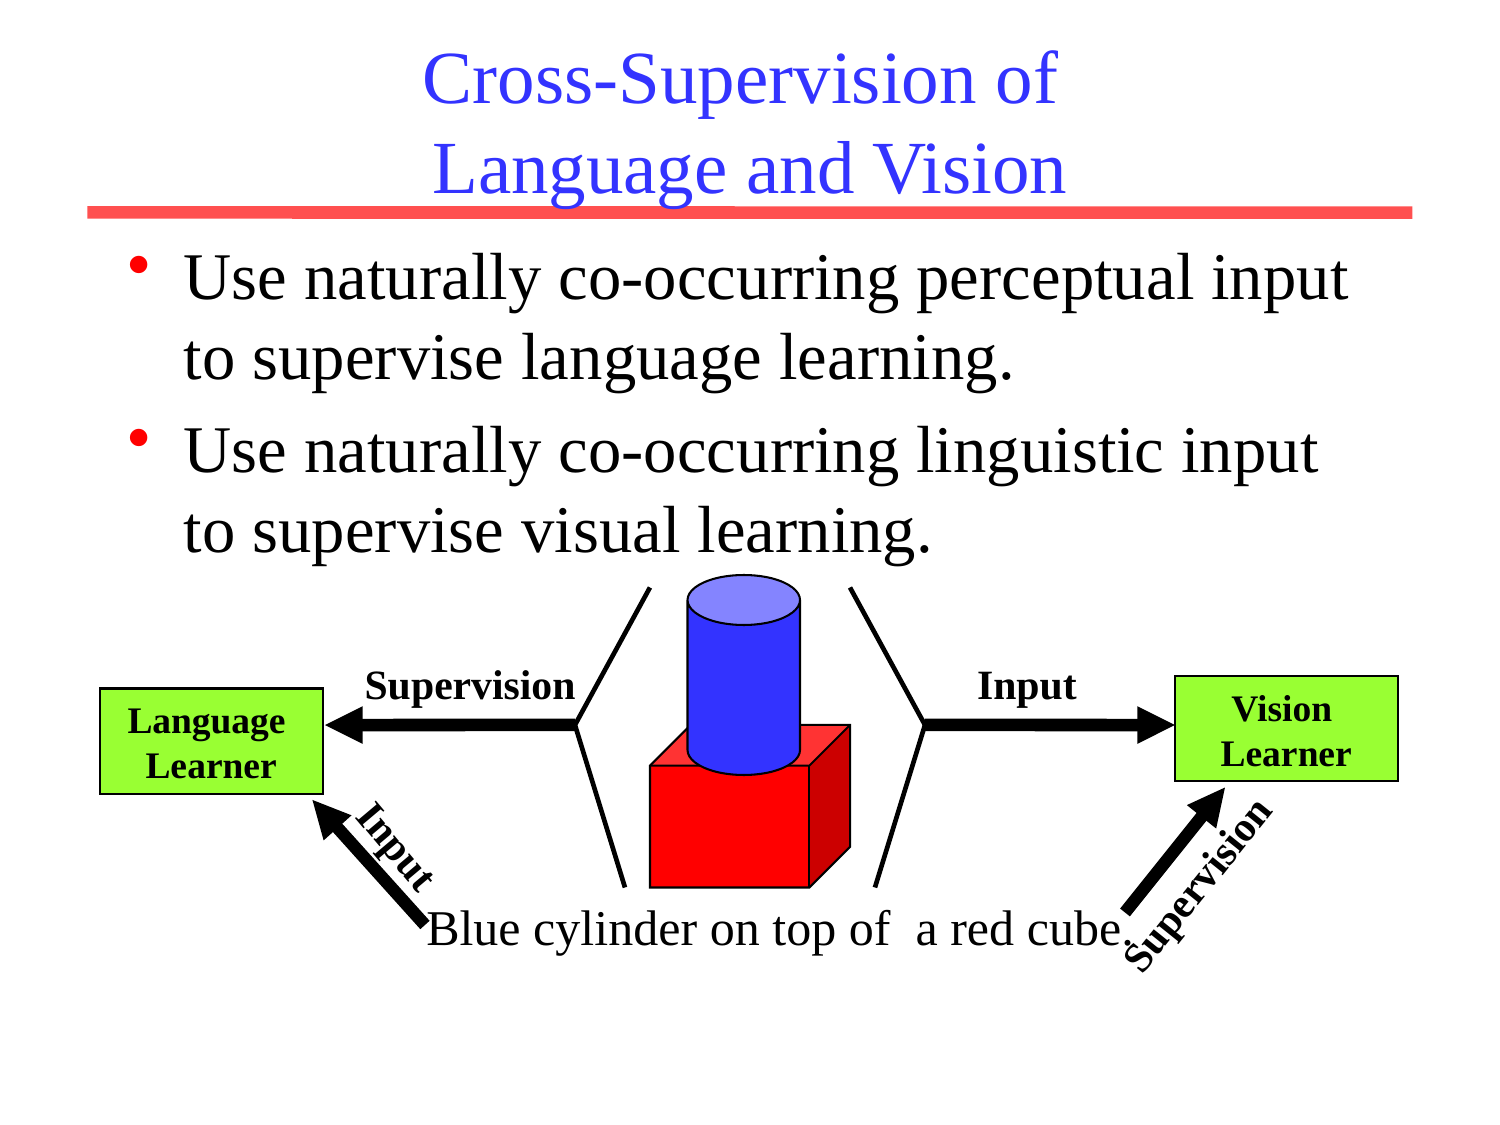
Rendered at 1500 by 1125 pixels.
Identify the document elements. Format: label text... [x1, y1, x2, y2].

title Cross-Supervision of Language and Vision [112, 37, 1388, 200]
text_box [649, 574, 851, 888]
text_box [849, 587, 1399, 1003]
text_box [99, 587, 651, 926]
list Use naturally co-occurring perceptual input to supervise language learning. Use naturally co-occurring linguistic input to supervise visual learning. [112, 224, 1388, 585]
text_box Blue cylinder on top of a red cube. [411, 897, 844, 963]
